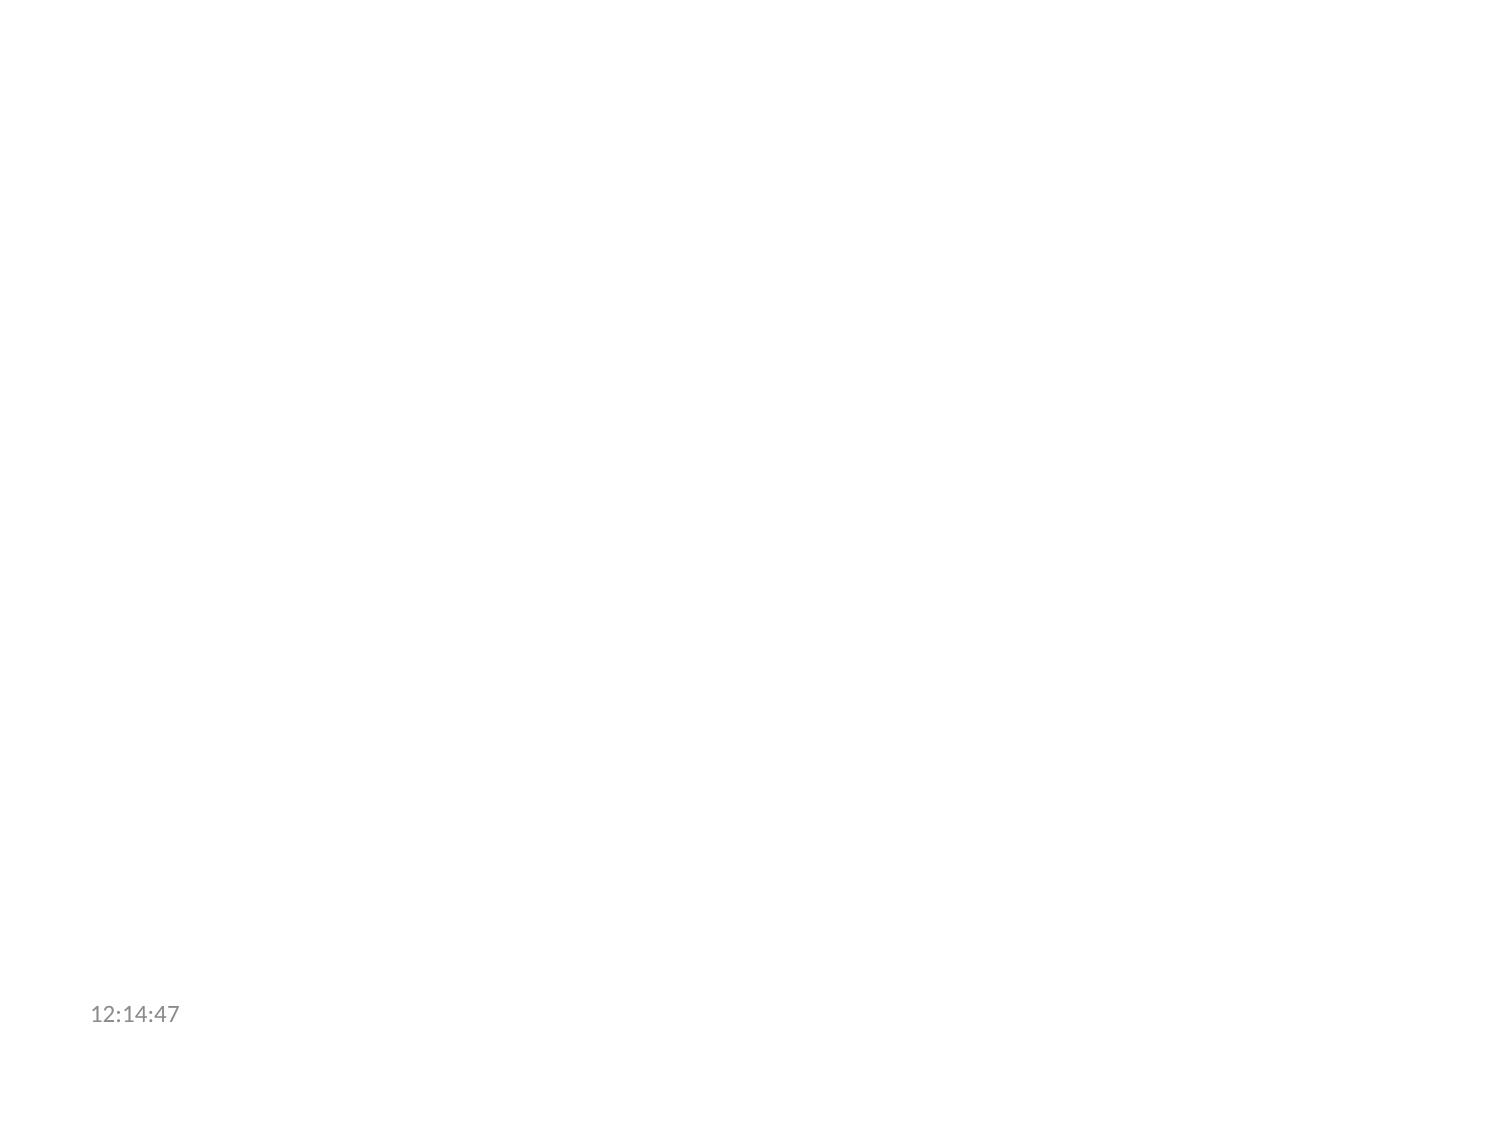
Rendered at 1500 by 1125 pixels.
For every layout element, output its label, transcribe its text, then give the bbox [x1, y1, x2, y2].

text_box 15:35:09 [75, 982, 425, 1043]
